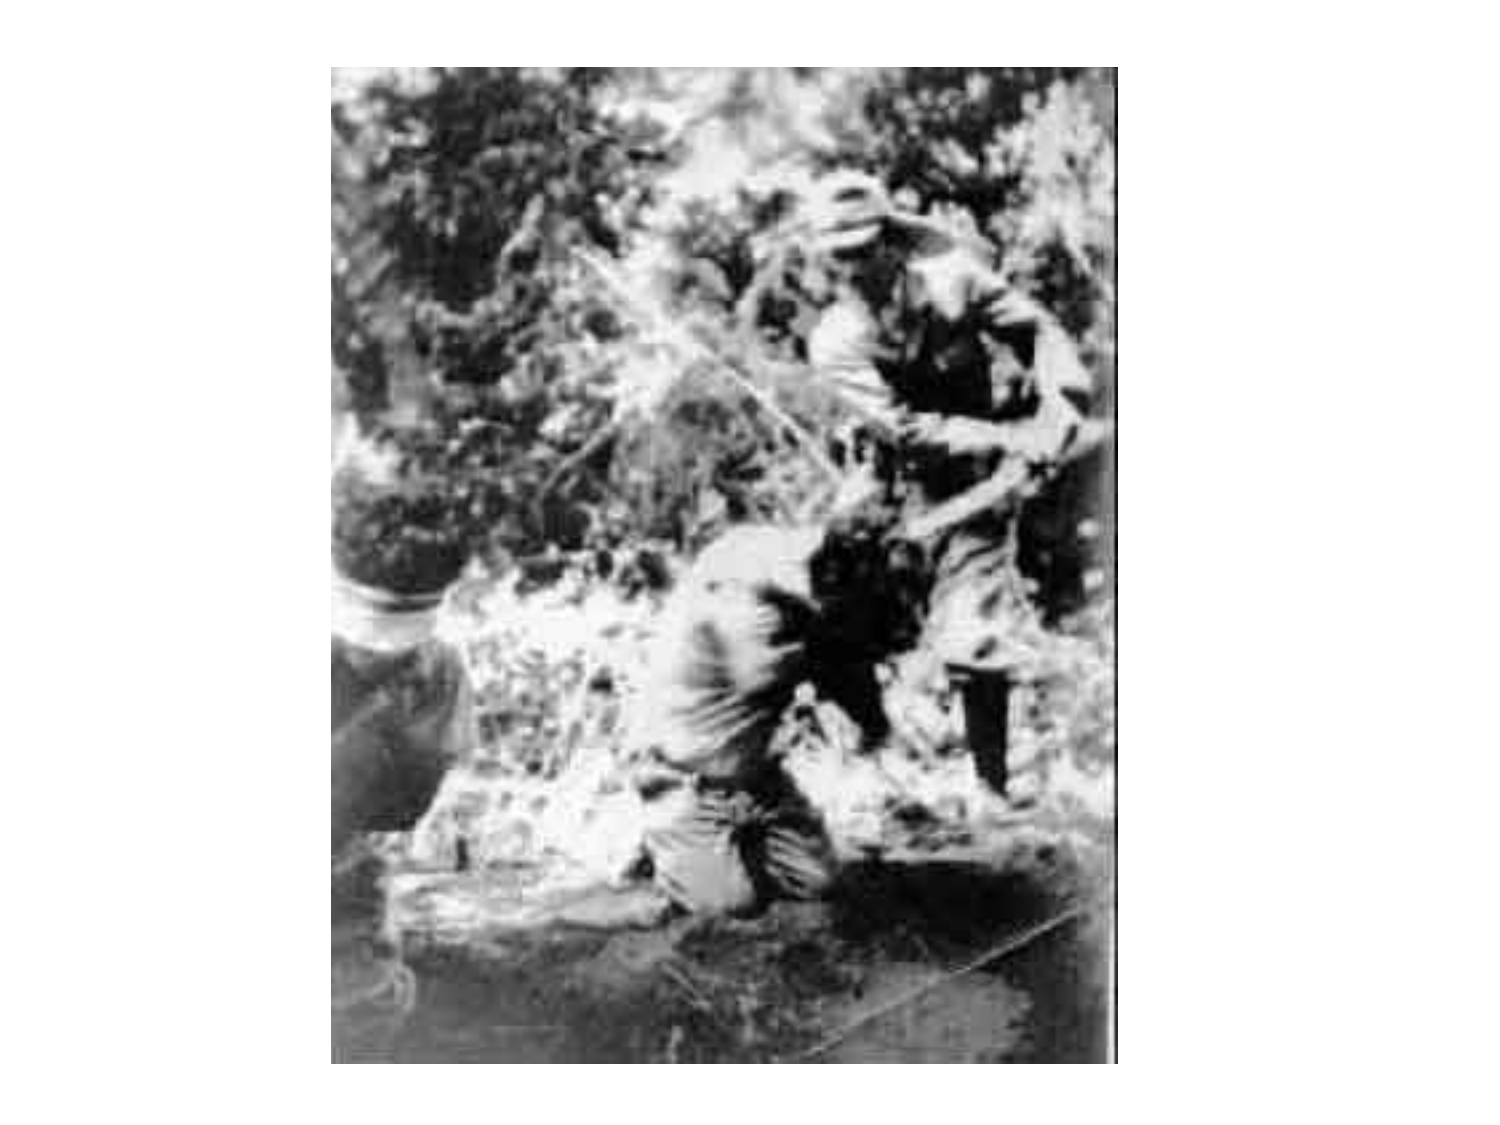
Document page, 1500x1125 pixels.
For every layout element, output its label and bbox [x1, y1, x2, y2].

picture [331, 67, 1118, 1065]
